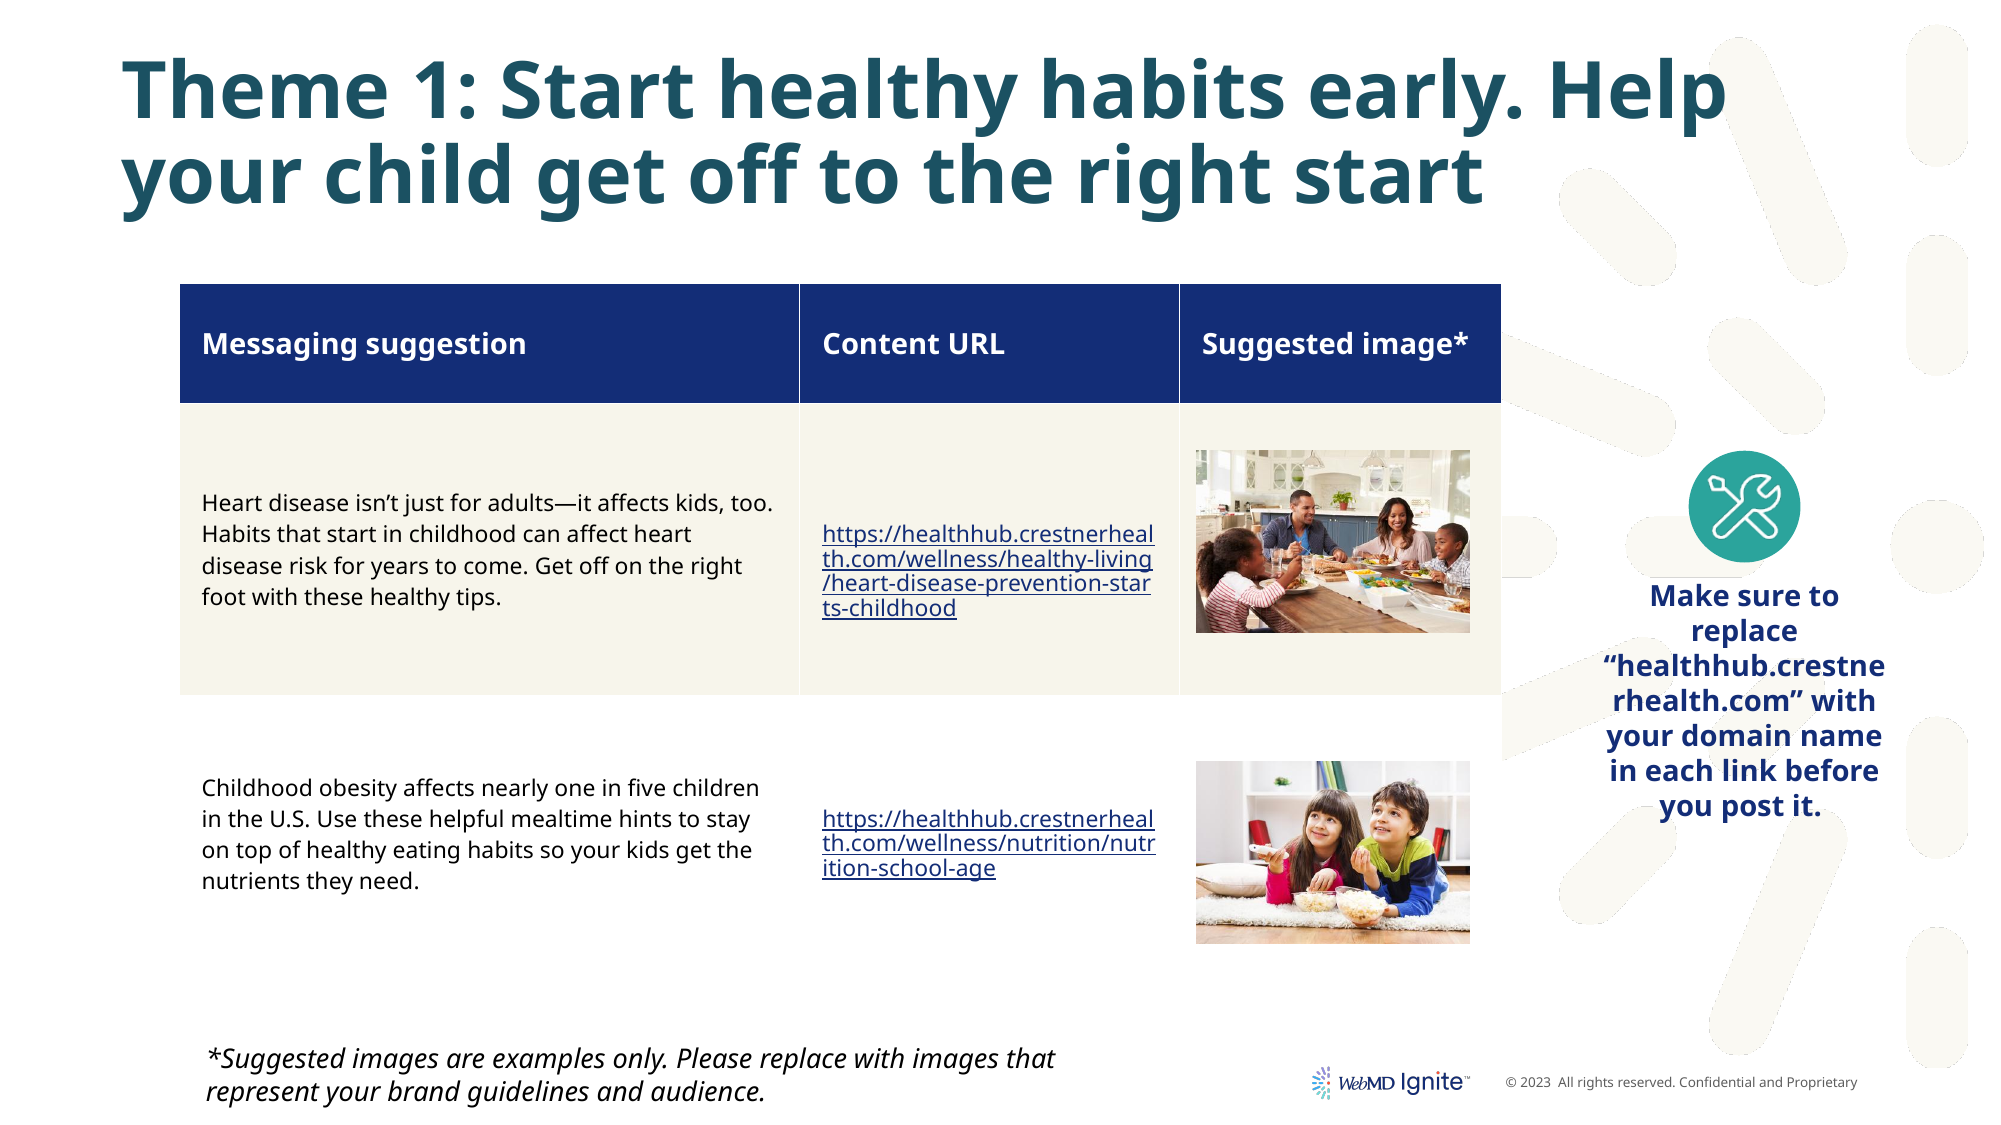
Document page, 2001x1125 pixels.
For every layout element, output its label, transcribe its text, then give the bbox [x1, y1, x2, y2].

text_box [1688, 450, 1801, 563]
table_cell Heart disease isn’t just for adults—it affects kids, too. Habits that start in childhood can affect heart disease risk for years to come. Get off on the right foot with these healthy tips. [180, 404, 799, 695]
table_cell https://healthhub.crestnerhealth.com/wellness/nutrition/nutrition-school-age [800, 696, 1179, 972]
table_cell Childhood obesity affects nearly one in five children in the U.S. Use these helpful mealtime hints to stay on top of healthy eating habits so your kids get the nutrients they need. [180, 696, 799, 972]
table_cell https://healthhub.crestnerhealth.com/wellness/healthy-living/heart-disease-prevention-starts-childhood [800, 404, 1179, 695]
picture [1196, 450, 1470, 633]
table_header Suggested image* [1180, 284, 1501, 403]
table_header Content URL [800, 284, 1179, 403]
table_cell [1180, 696, 1501, 972]
text_box *Suggested images are examples only. Please replace with images that represent your brand guidelines and audience. [190, 1026, 1086, 1122]
picture [1308, 1063, 1474, 1103]
table_cell [1180, 404, 1501, 695]
title Theme 1: Start healthy habits early. Help your child get off to the right start [121, 10, 1864, 229]
text_box Make sure to replace “healthhub.crestnerhealth.com” with your domain name in each link before you post it. [1582, 562, 1907, 838]
table_header Messaging suggestion [180, 284, 799, 403]
picture [1196, 761, 1470, 944]
